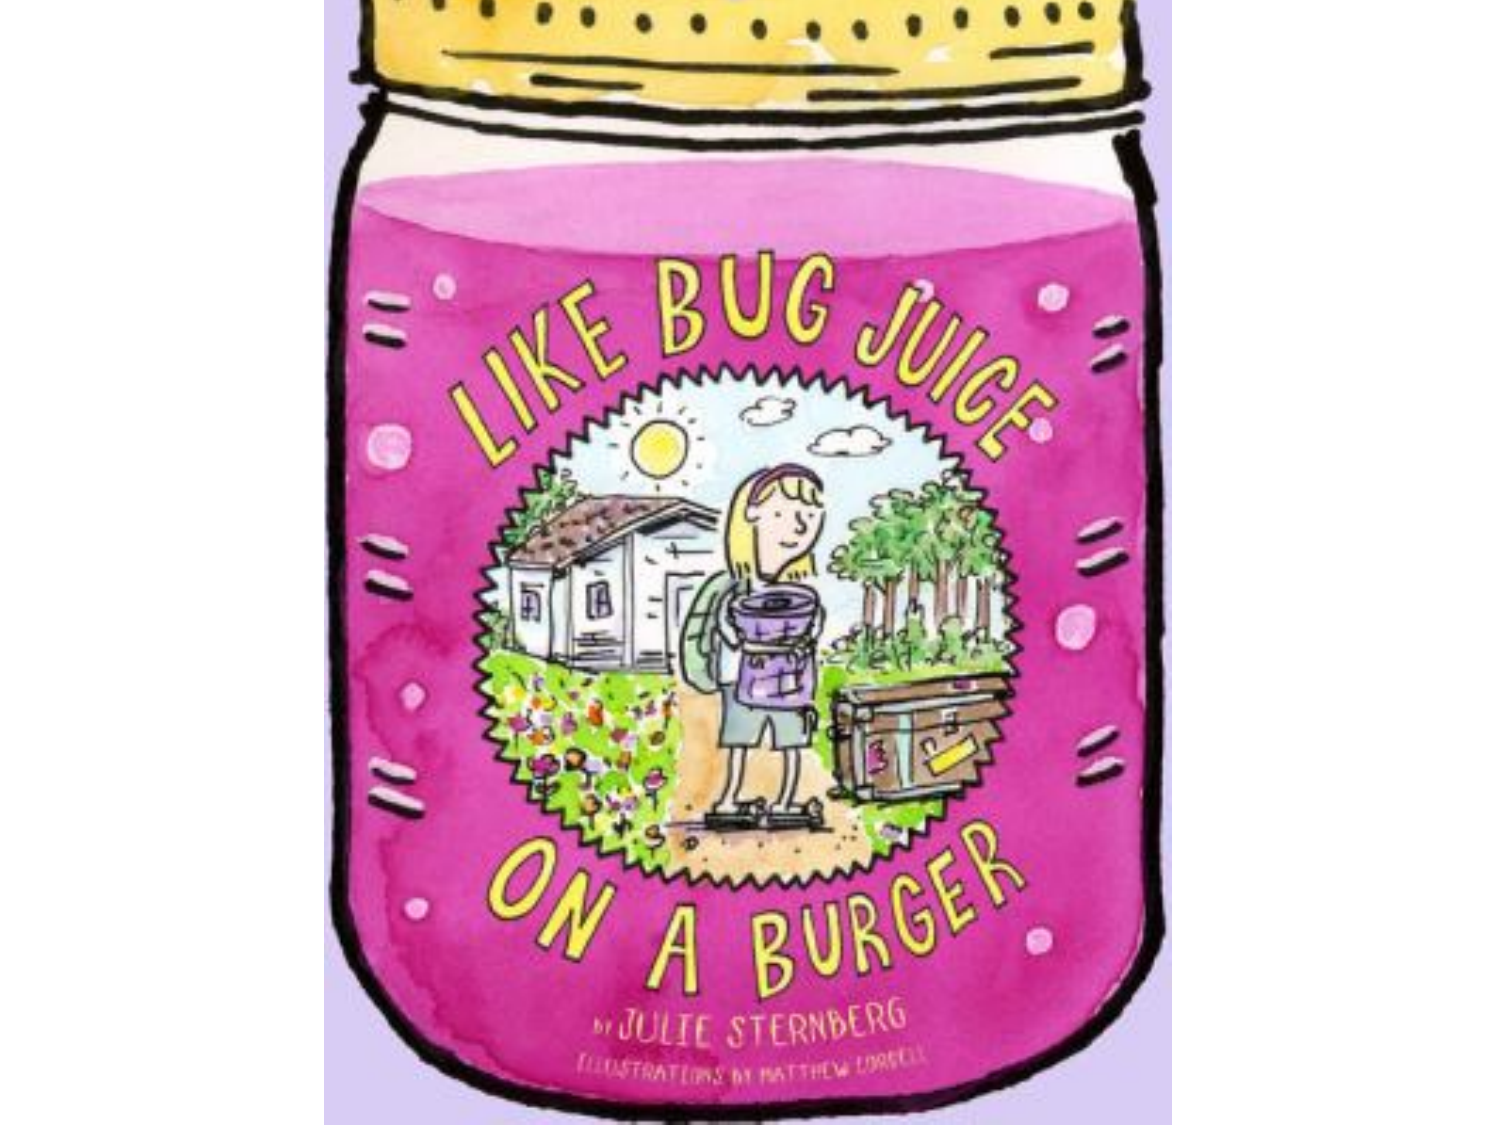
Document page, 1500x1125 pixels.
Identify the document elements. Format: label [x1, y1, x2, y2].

picture [324, 0, 1172, 1125]
